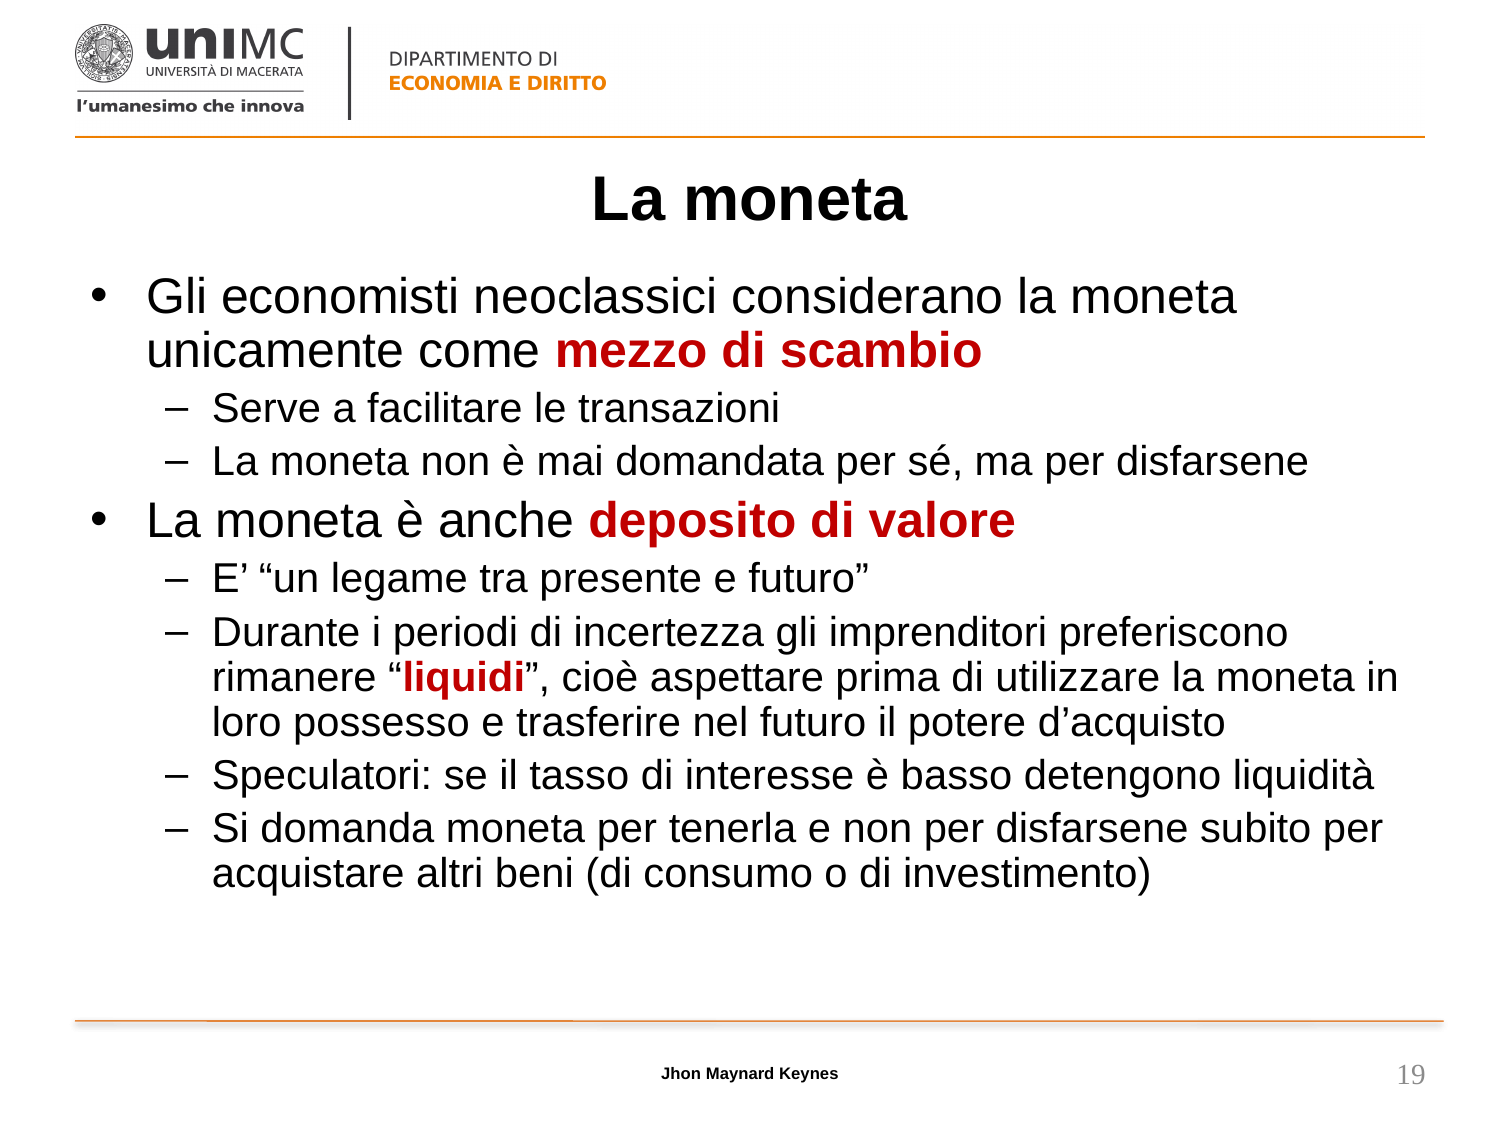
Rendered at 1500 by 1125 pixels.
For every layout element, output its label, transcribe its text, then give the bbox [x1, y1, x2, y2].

slide_number 19 [1091, 1042, 1442, 1103]
list Gli economisti neoclassici considerano la moneta unicamente come mezzo di scambio Serve a facilitare le transazioni La moneta non è mai domandata per sé, ma per disfarsene La moneta è anche deposito di valore E’ “un legame tra presente e futuro” Durante i periodi di incertezza gli imprenditori preferiscono rimanere “liquidi”, cioè aspettare prima di utilizzare la moneta in loro possesso e trasferire nel futuro il potere d’acquisto Speculatori: se il tasso di interesse è basso detengono liquidità Si domanda moneta per tenerla e non per disfarsene subito per acquistare altri beni (di consumo o di investimento) [75, 262, 1425, 1005]
picture [75, 24, 1425, 138]
footer Jhon Maynard Keynes [512, 1042, 988, 1103]
title La moneta [75, 149, 1425, 241]
